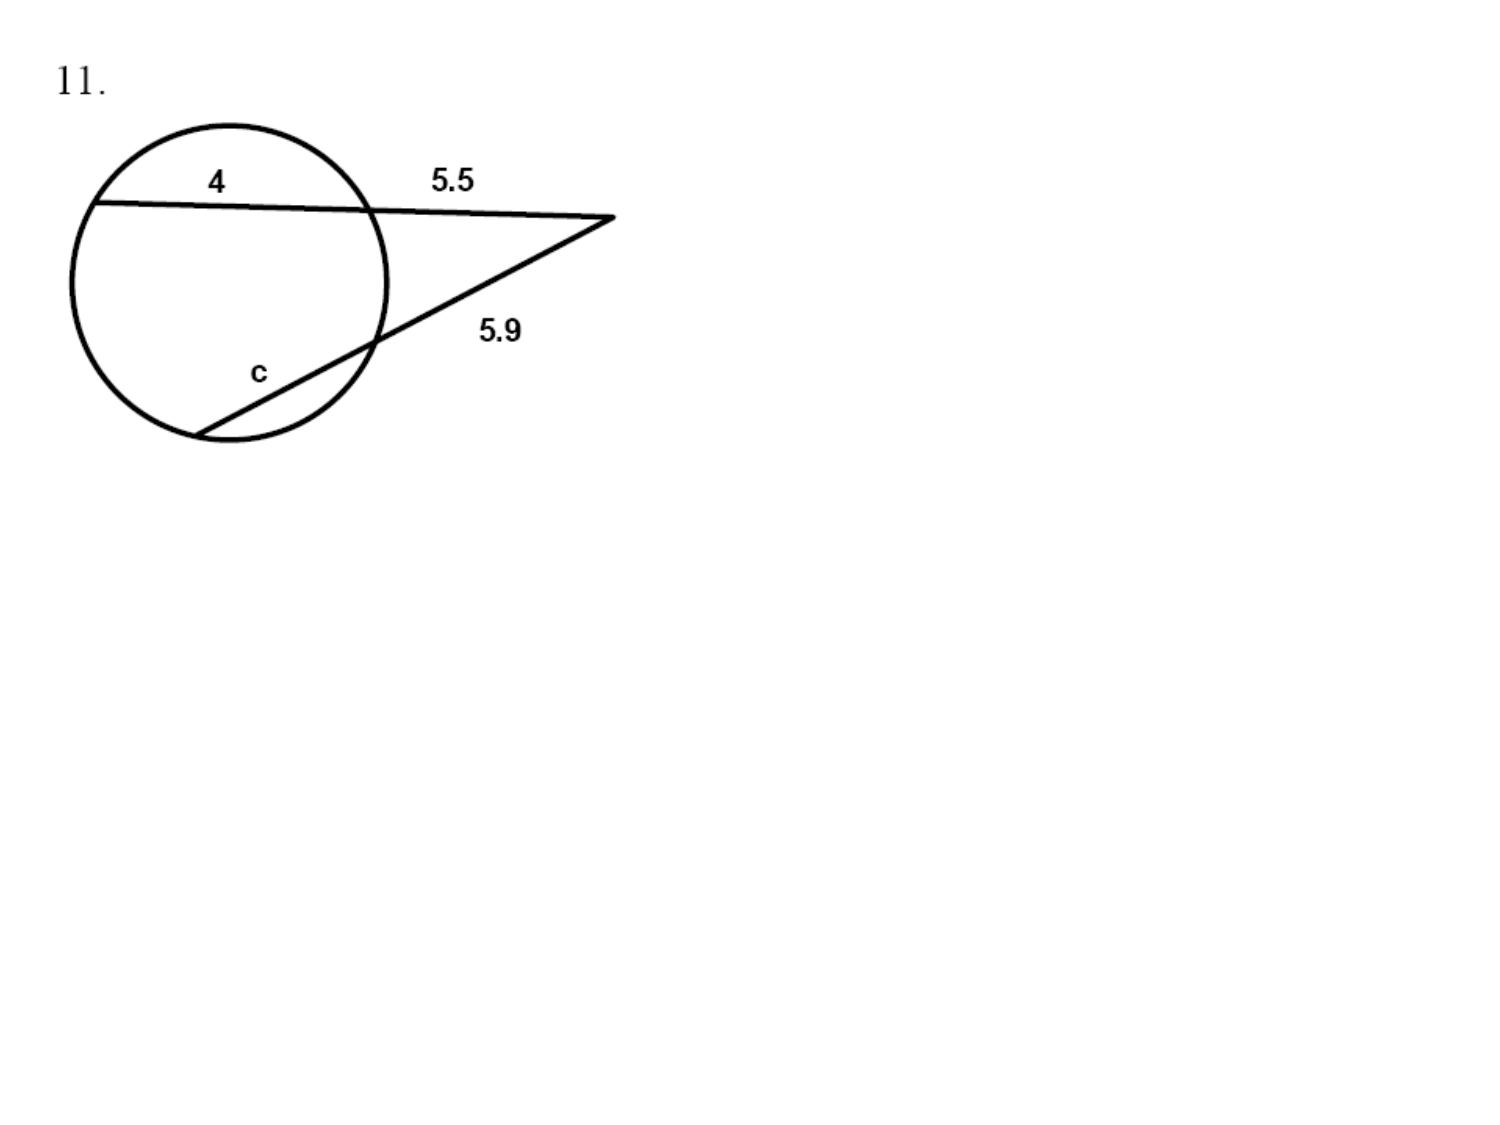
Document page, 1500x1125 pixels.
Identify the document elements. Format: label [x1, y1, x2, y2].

picture [37, 49, 648, 490]
